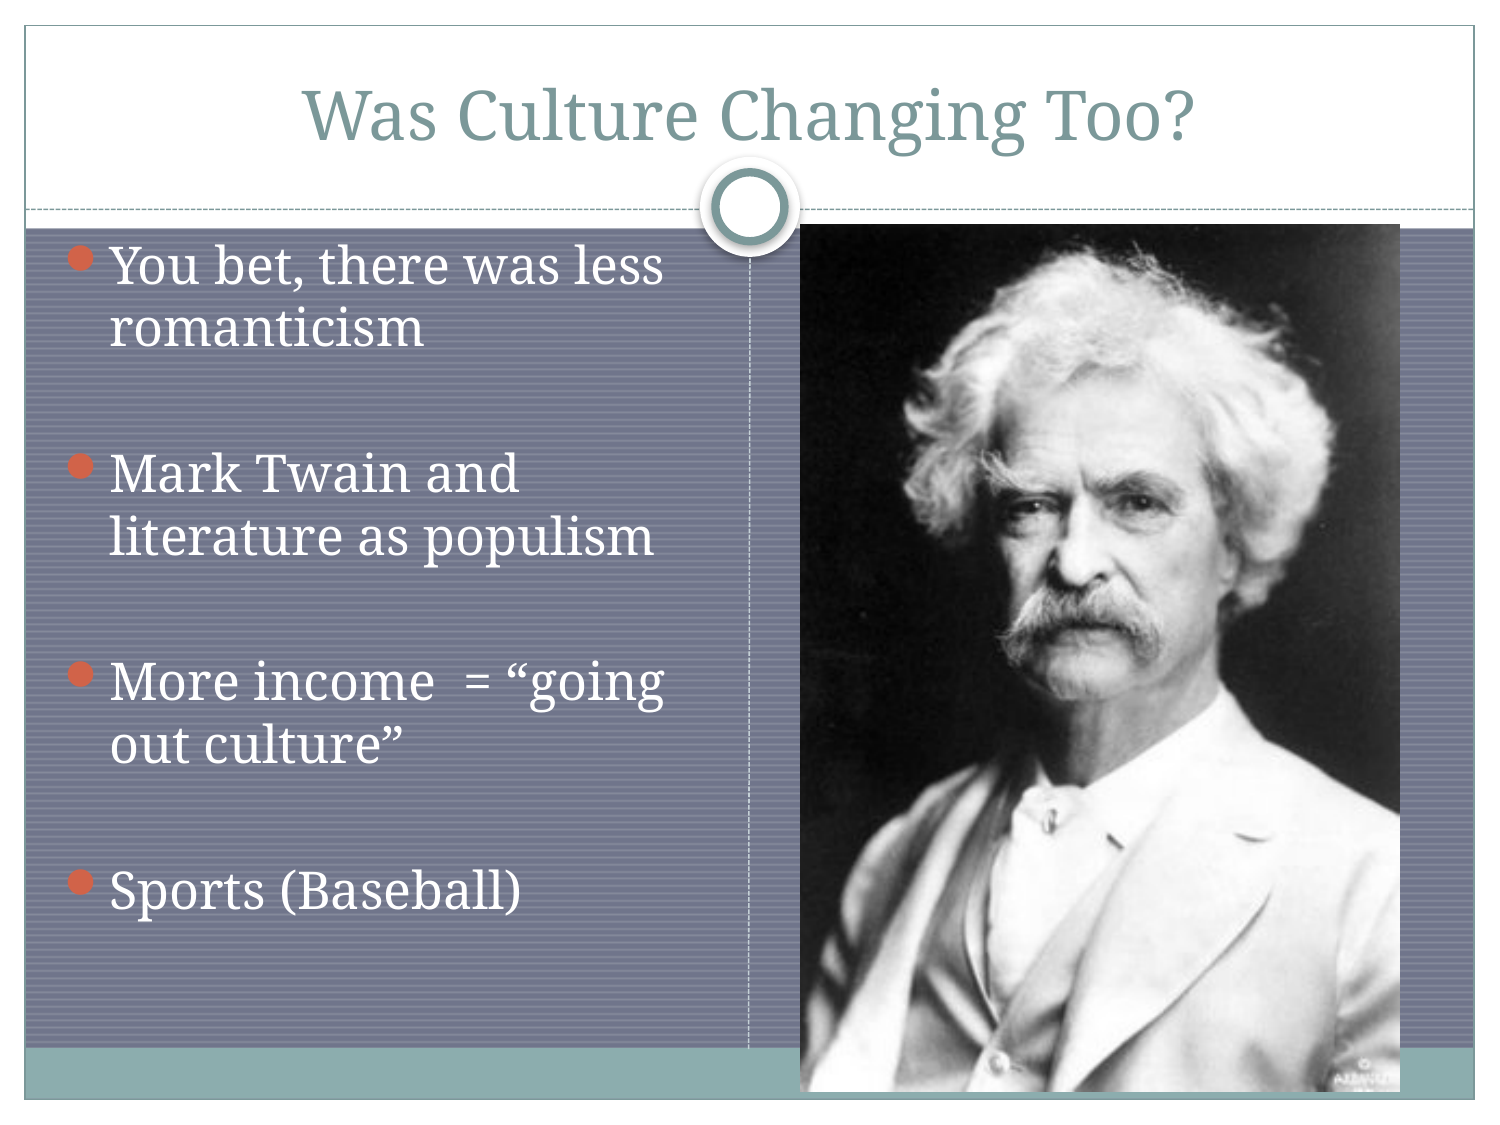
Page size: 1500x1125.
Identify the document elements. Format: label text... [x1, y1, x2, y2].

title Was Culture Changing Too? [49, 37, 1450, 162]
picture [799, 224, 1401, 1092]
list You bet, there was less romanticism Mark Twain and literature as populism More income = “going out culture” Sports (Baseball) [49, 224, 712, 993]
